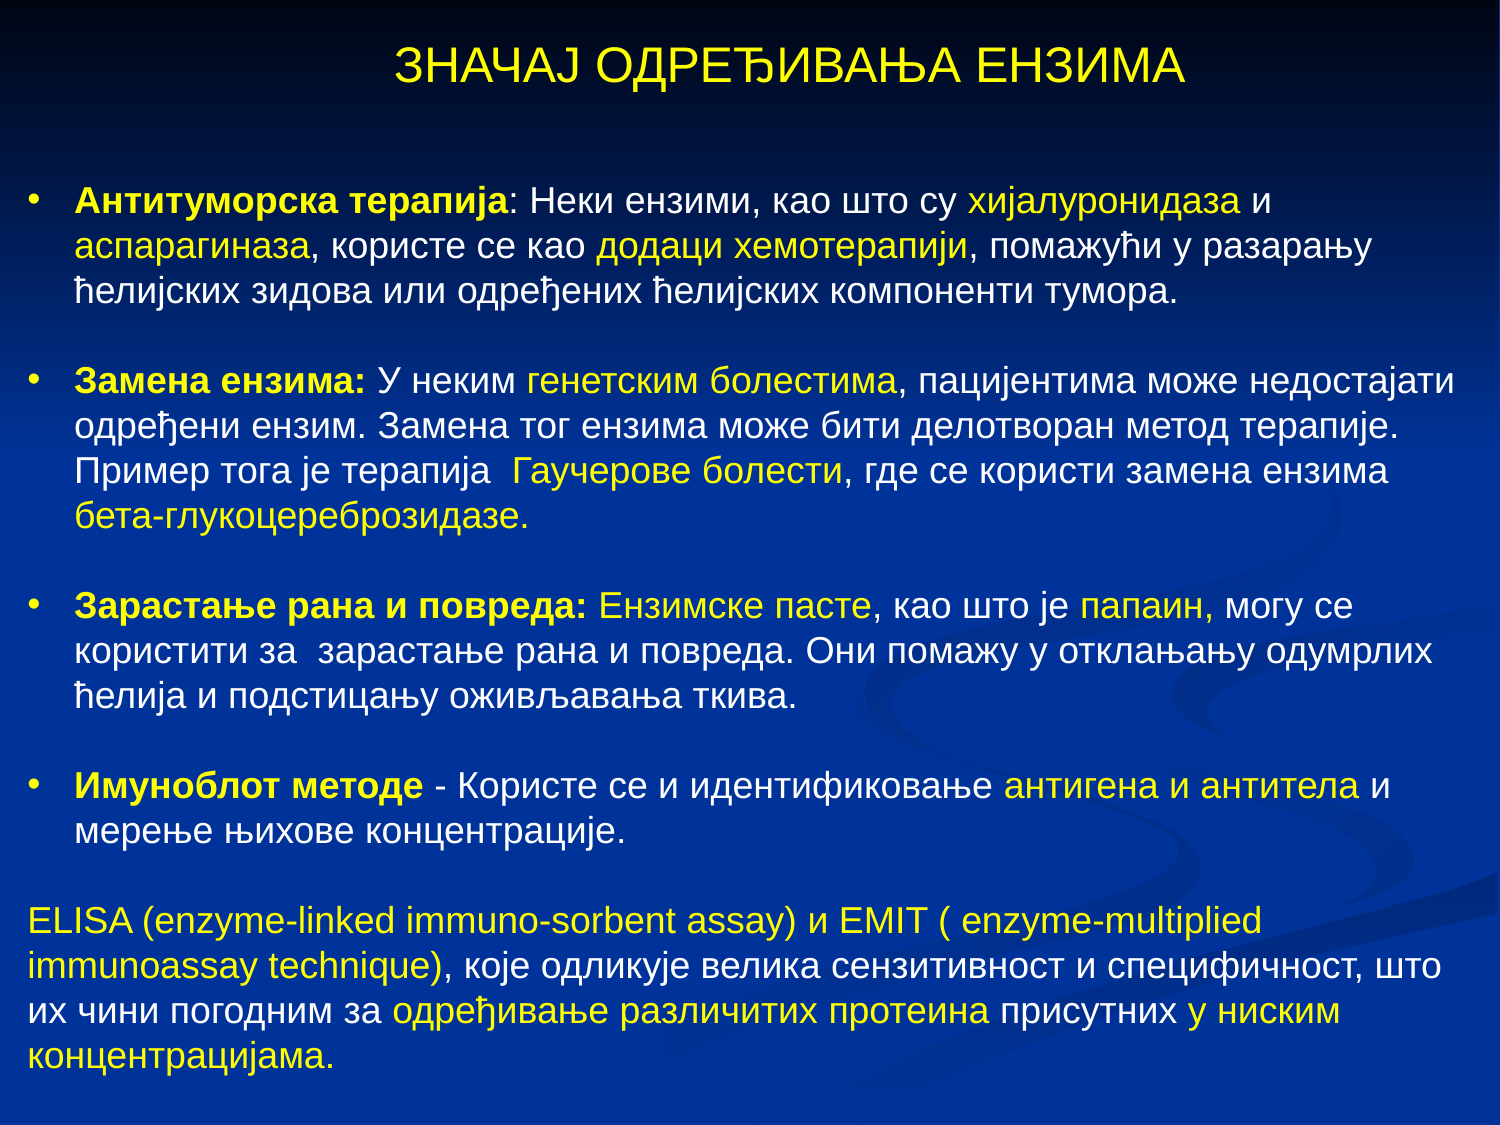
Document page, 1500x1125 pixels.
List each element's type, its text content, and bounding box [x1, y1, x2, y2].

text_box Антитуморска терапија: Неки ензими, као што су хијалуронидаза и аспарагиназа, користе се као додаци хемотерапији, помажући у разарању ћелијских зидова или одређених ћелијских компоненти тумора. Замена ензима: У неким генетским болестима, пацијентима може недостајати одређени ензим. Замена тог ензима може бити делотворан метод терапије. Пример тога је терапија Гаучерове болести, где се користи замена ензима бета-глукоцереброзидазе. Зарастање рана и повреда: Ензимске пасте, као што је папаин, могу се користити за зарастање рана и повреда. Они помажу у отклањању одумрлих ћелија и подстицању оживљавања ткива. Имуноблот методе - Користе се и идентификовање антигена и антитела и мерење њихове концентрације. ELISA (enzyme-linked immuno-sorbent assay) и EMIT ( enzyme-multiplied immunoassay technique), које одликује велика сензитивност и специфичност, што их чини погодним за одређивање различитих протеина присутних у ниским концентрацијама. [12, 169, 1500, 1084]
text_box ЗНАЧАЈ ОДРЕЂИВАЊА ЕНЗИМА [379, 24, 1201, 100]
